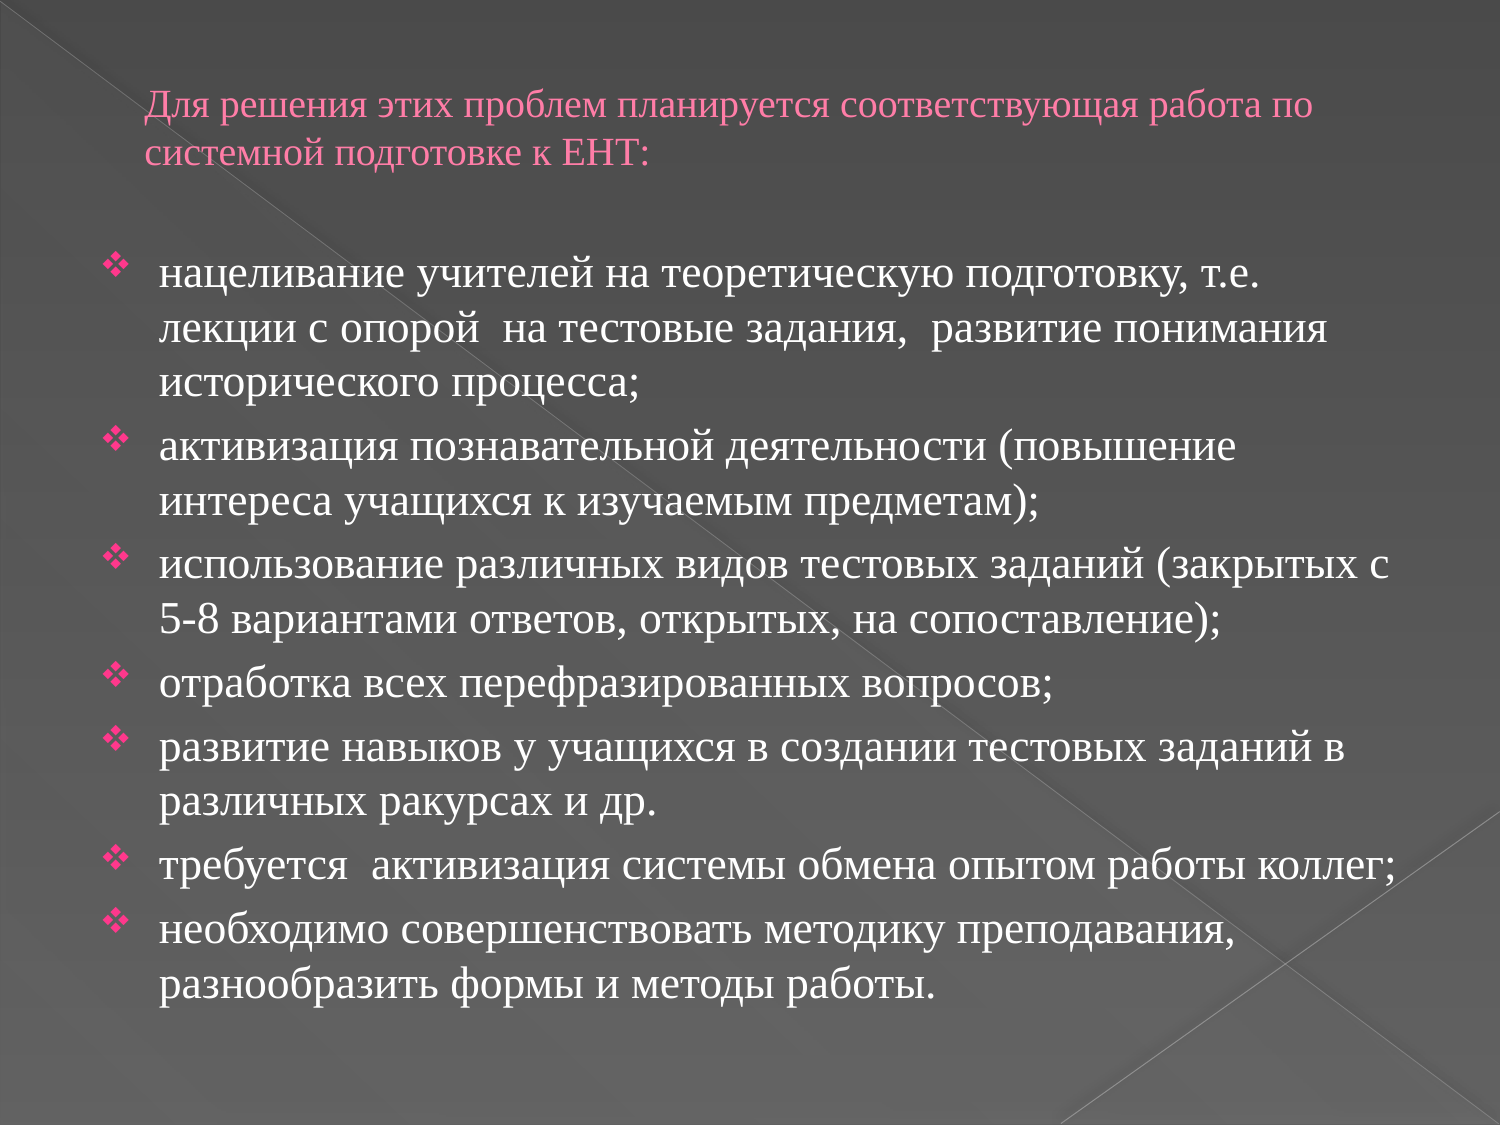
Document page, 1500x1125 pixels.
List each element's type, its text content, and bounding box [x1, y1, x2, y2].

title Для решения этих проблем планируется соответствующая работа по системной подготовке к ЕНТ: [75, 70, 1425, 234]
list нацеливание учителей на теоретическую подготовку, т.е. лекции с опорой на тестовые задания, развитие понимания исторического процесса; активизация познавательной деятельности (повышение интереса учащихся к изучаемым предметам); использование различных видов тестовых заданий (закрытых с 5-8 вариантами ответов, открытых, на сопоставление); отработка всех перефразированных вопросов; развитие навыков у учащихся в создании тестовых заданий в различных ракурсах и др. требуется активизация системы обмена опытом работы коллег; необходимо совершенствовать методику преподавания, разнообразить формы и методы работы. [75, 234, 1425, 1059]
